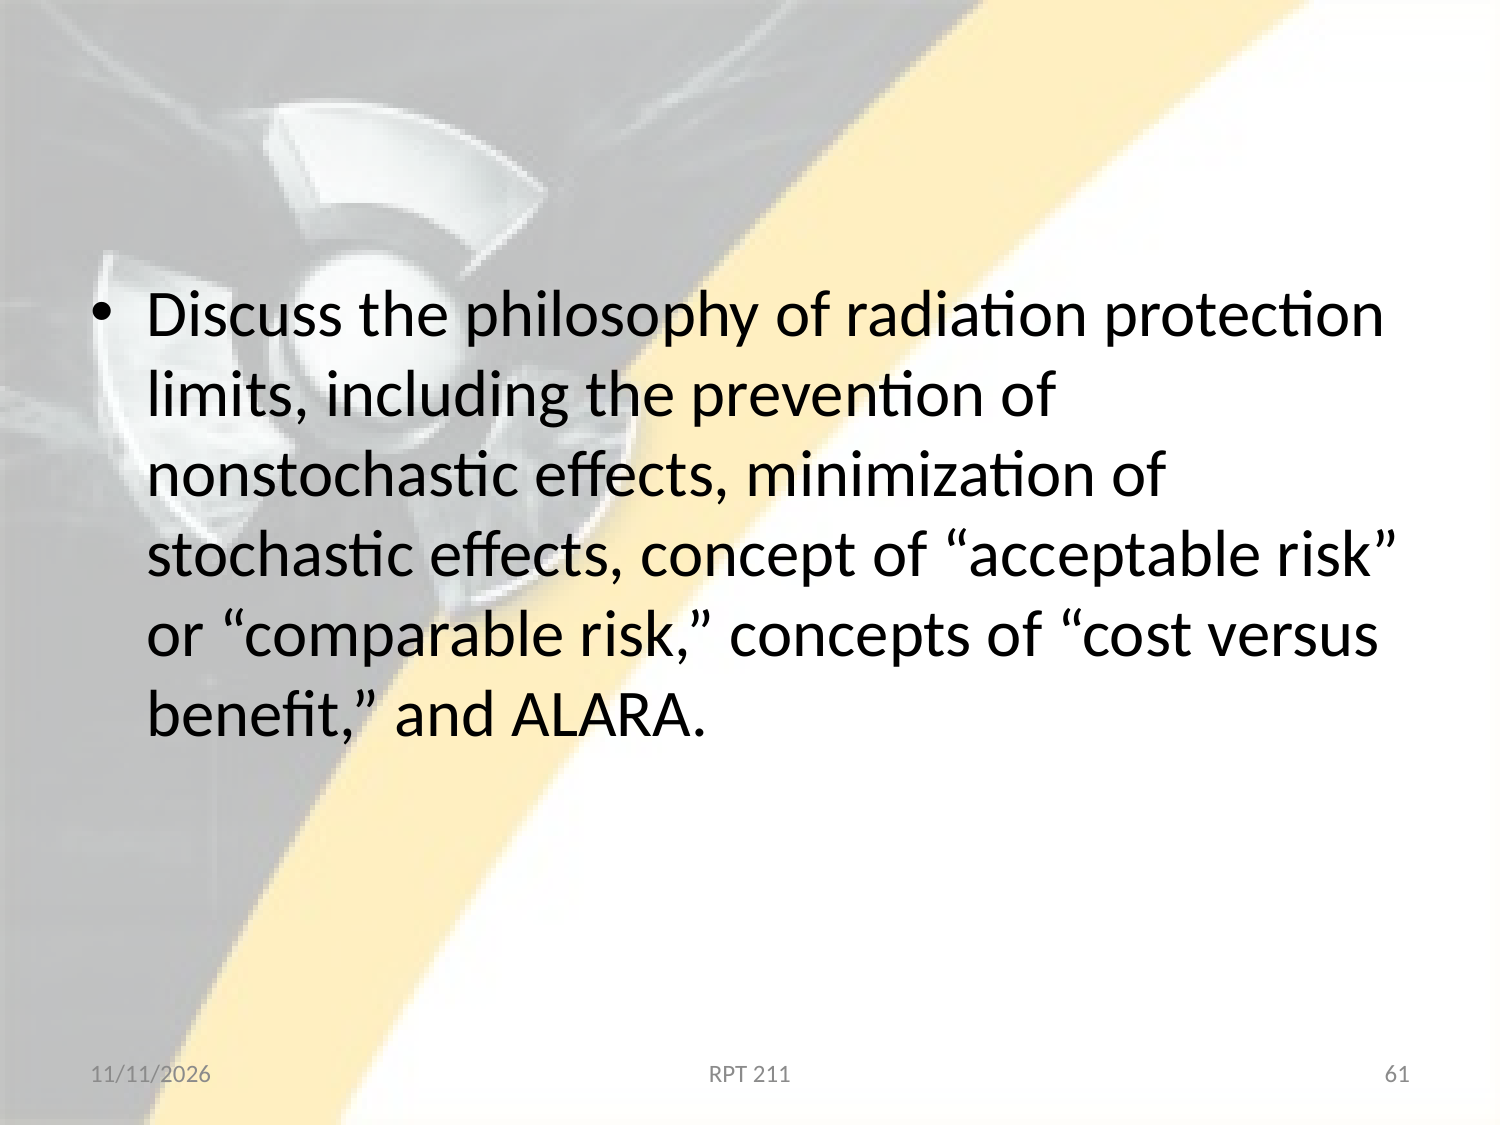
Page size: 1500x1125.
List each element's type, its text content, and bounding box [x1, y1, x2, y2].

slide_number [75, 1042, 425, 1103]
footer RPT 211 [512, 1042, 988, 1103]
list Discuss the philosophy of radiation protection limits, including the prevention of nonstochastic effects, minimization of stochastic effects, concept of “acceptable risk” or “comparable risk,” concepts of “cost versus benefit,” and ALARA. [75, 262, 1425, 1005]
slide_number 61 [1074, 1042, 1425, 1103]
